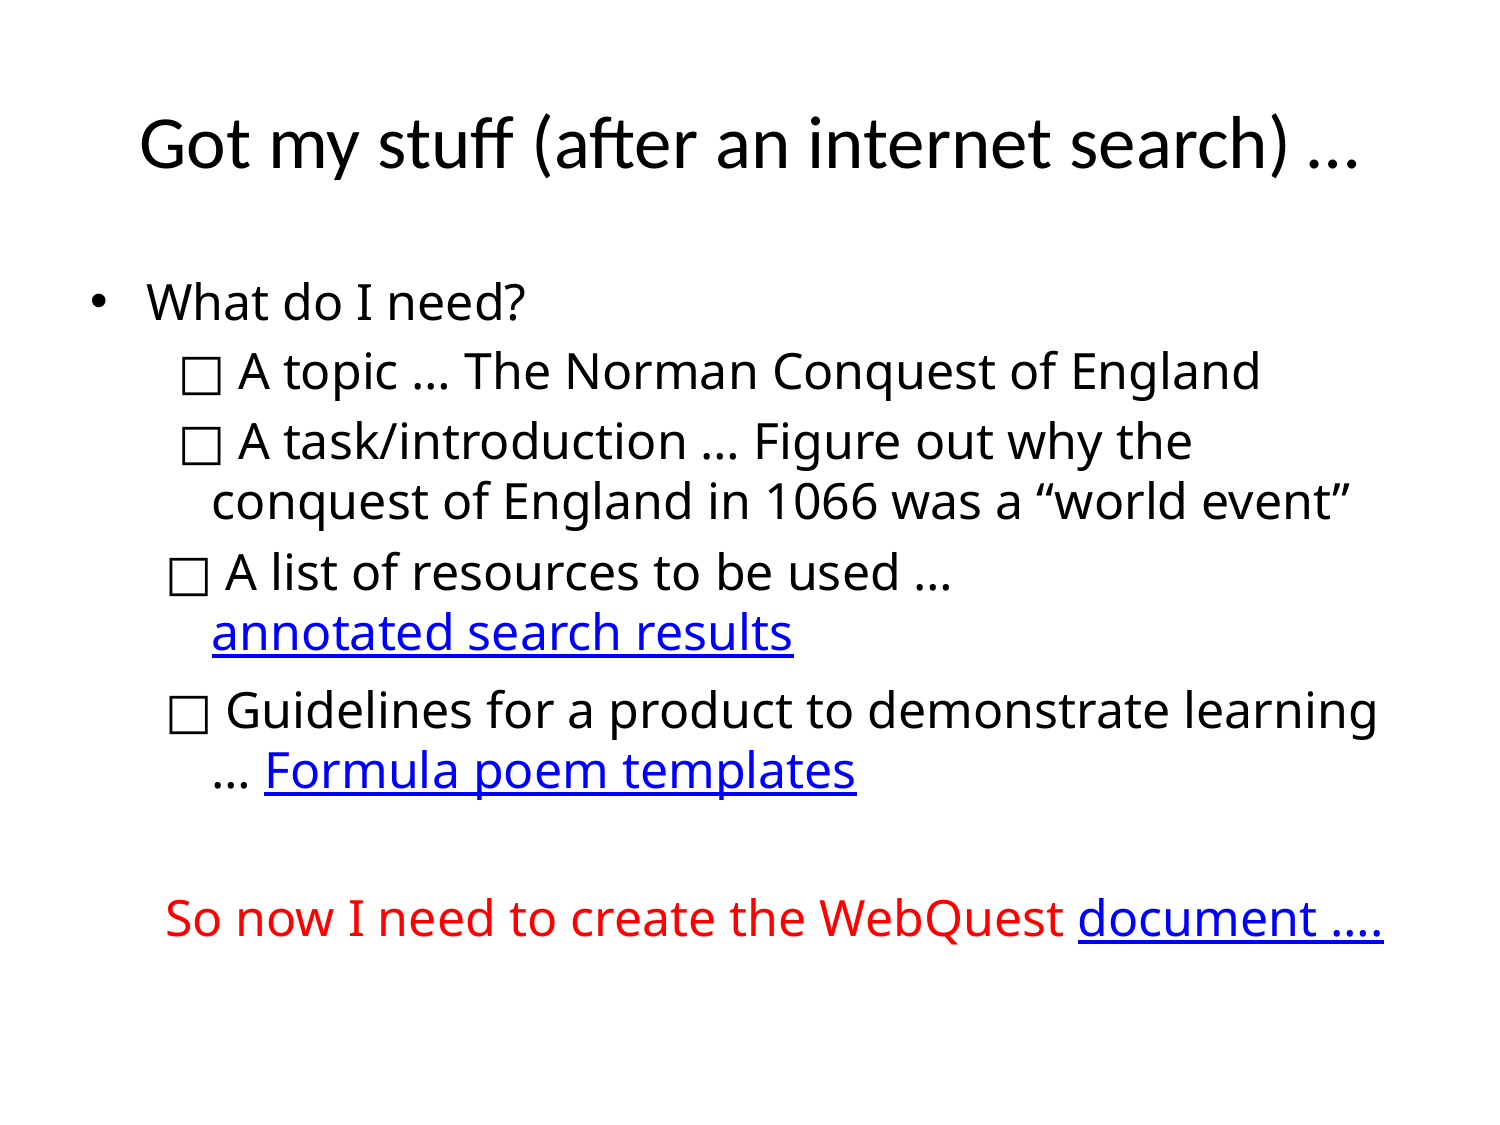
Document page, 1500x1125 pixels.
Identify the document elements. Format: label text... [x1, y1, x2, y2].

title Got my stuff (after an internet search) … [75, 45, 1425, 233]
list What do I need? □ A topic … The Norman Conquest of England □ A task/introduction … Figure out why the conquest of England in 1066 was a “world event” □ A list of resources to be used … annotated search results □ Guidelines for a product to demonstrate learning … Formula poem templates So now I need to create the WebQuest document …. [75, 262, 1425, 1005]
